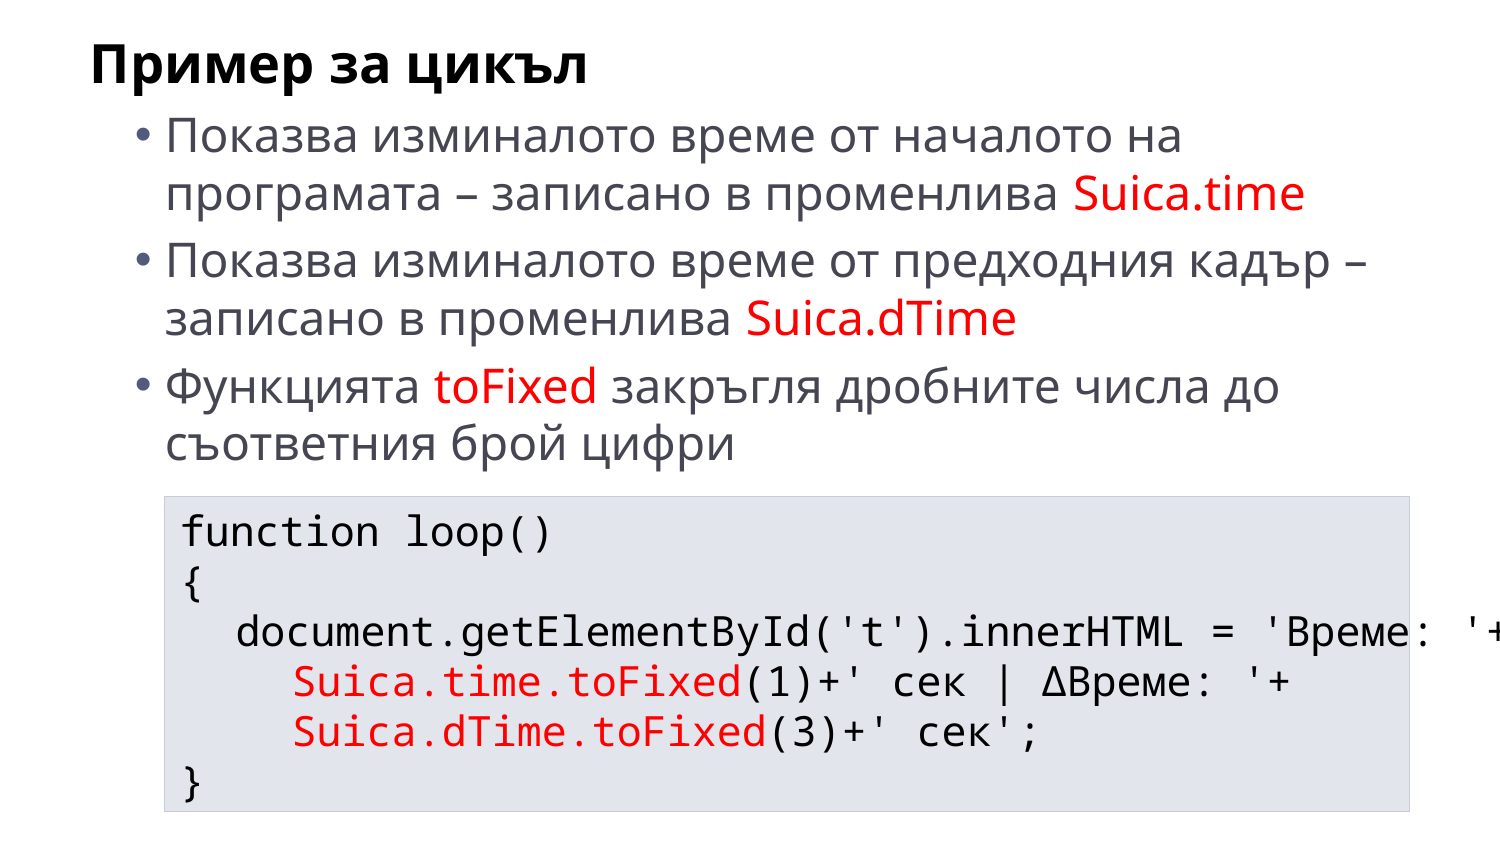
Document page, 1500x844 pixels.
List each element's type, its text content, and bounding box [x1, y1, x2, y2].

list Пример за цикъл Показва изминалото време от началото на програмата – записано в променлива Suica.time Показва изминалото време от предходния кадър – записано в променлива Suica.dTime Функцията toFixed закръгля дробните числа до съответния брой цифри [75, 21, 1475, 835]
text_box function loop() { document.getElementById('t').innerHTML = 'Време: '+ Suica.time.toFixed(1)+' сек | ΔВреме: '+ Suica.dTime.toFixed(3)+' сек'; } [164, 496, 1410, 812]
